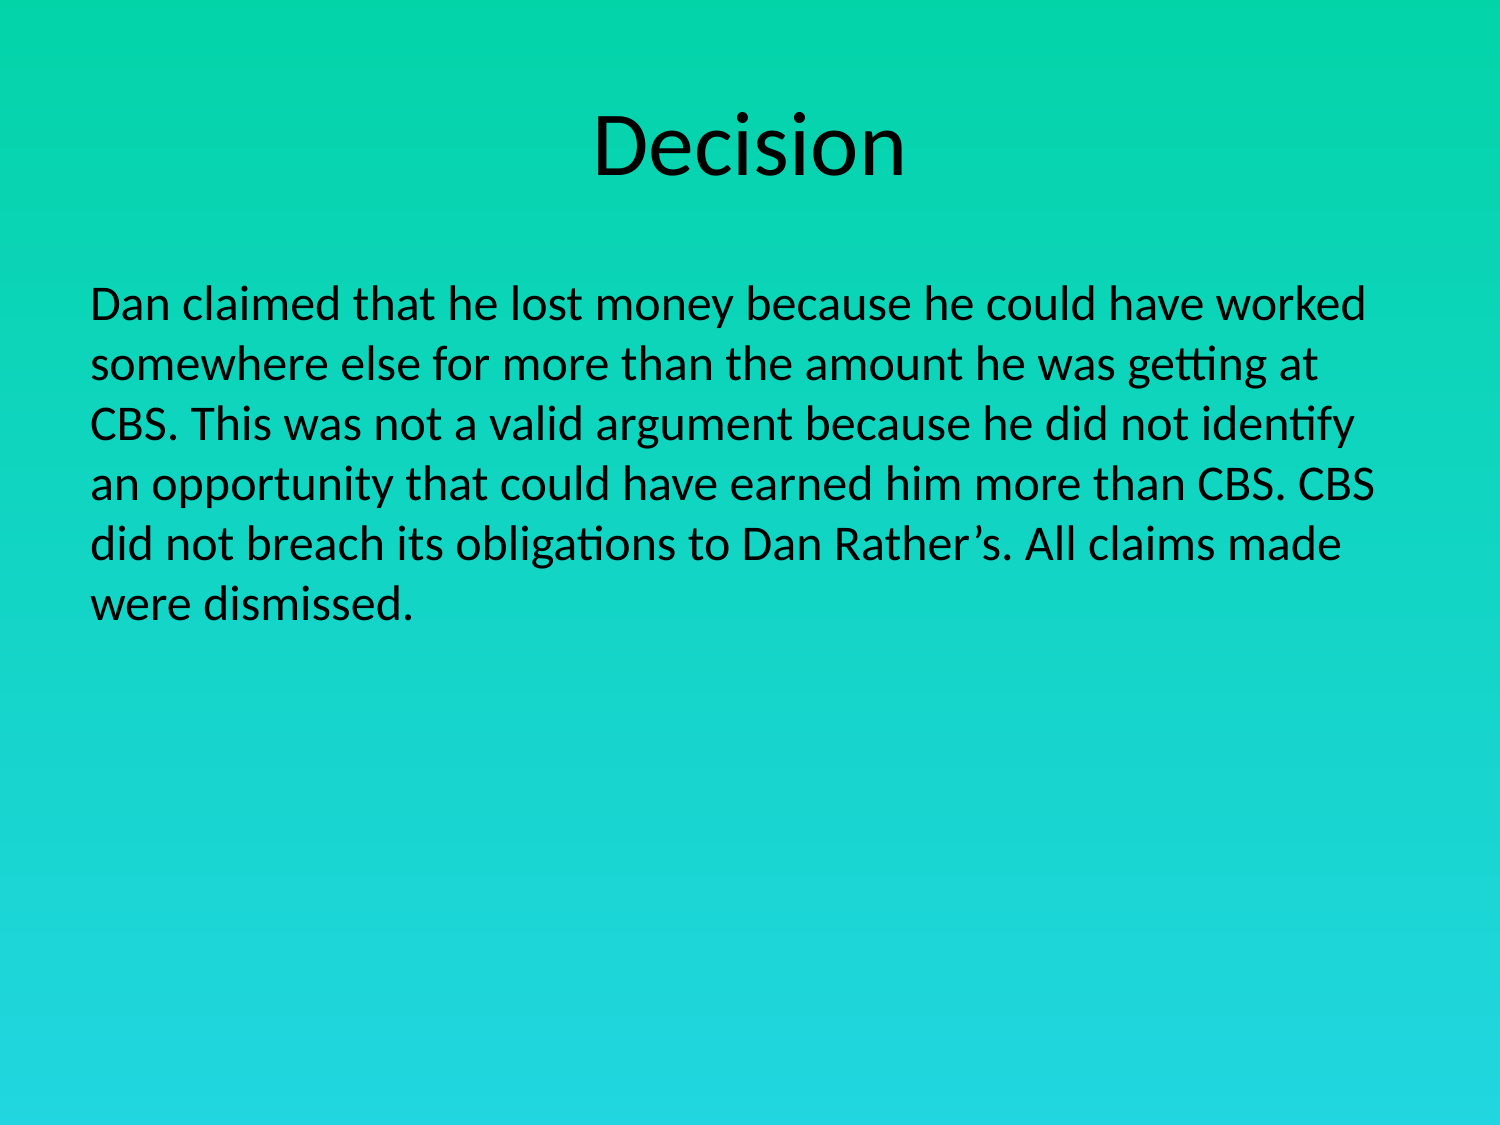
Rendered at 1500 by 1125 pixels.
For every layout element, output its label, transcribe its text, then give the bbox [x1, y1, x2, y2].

list Dan claimed that he lost money because he could have worked somewhere else for more than the amount he was getting at CBS. This was not a valid argument because he did not identify an opportunity that could have earned him more than CBS. CBS did not breach its obligations to Dan Rather’s. All claims made were dismissed. [75, 262, 1425, 1005]
title Decision [75, 45, 1425, 233]
